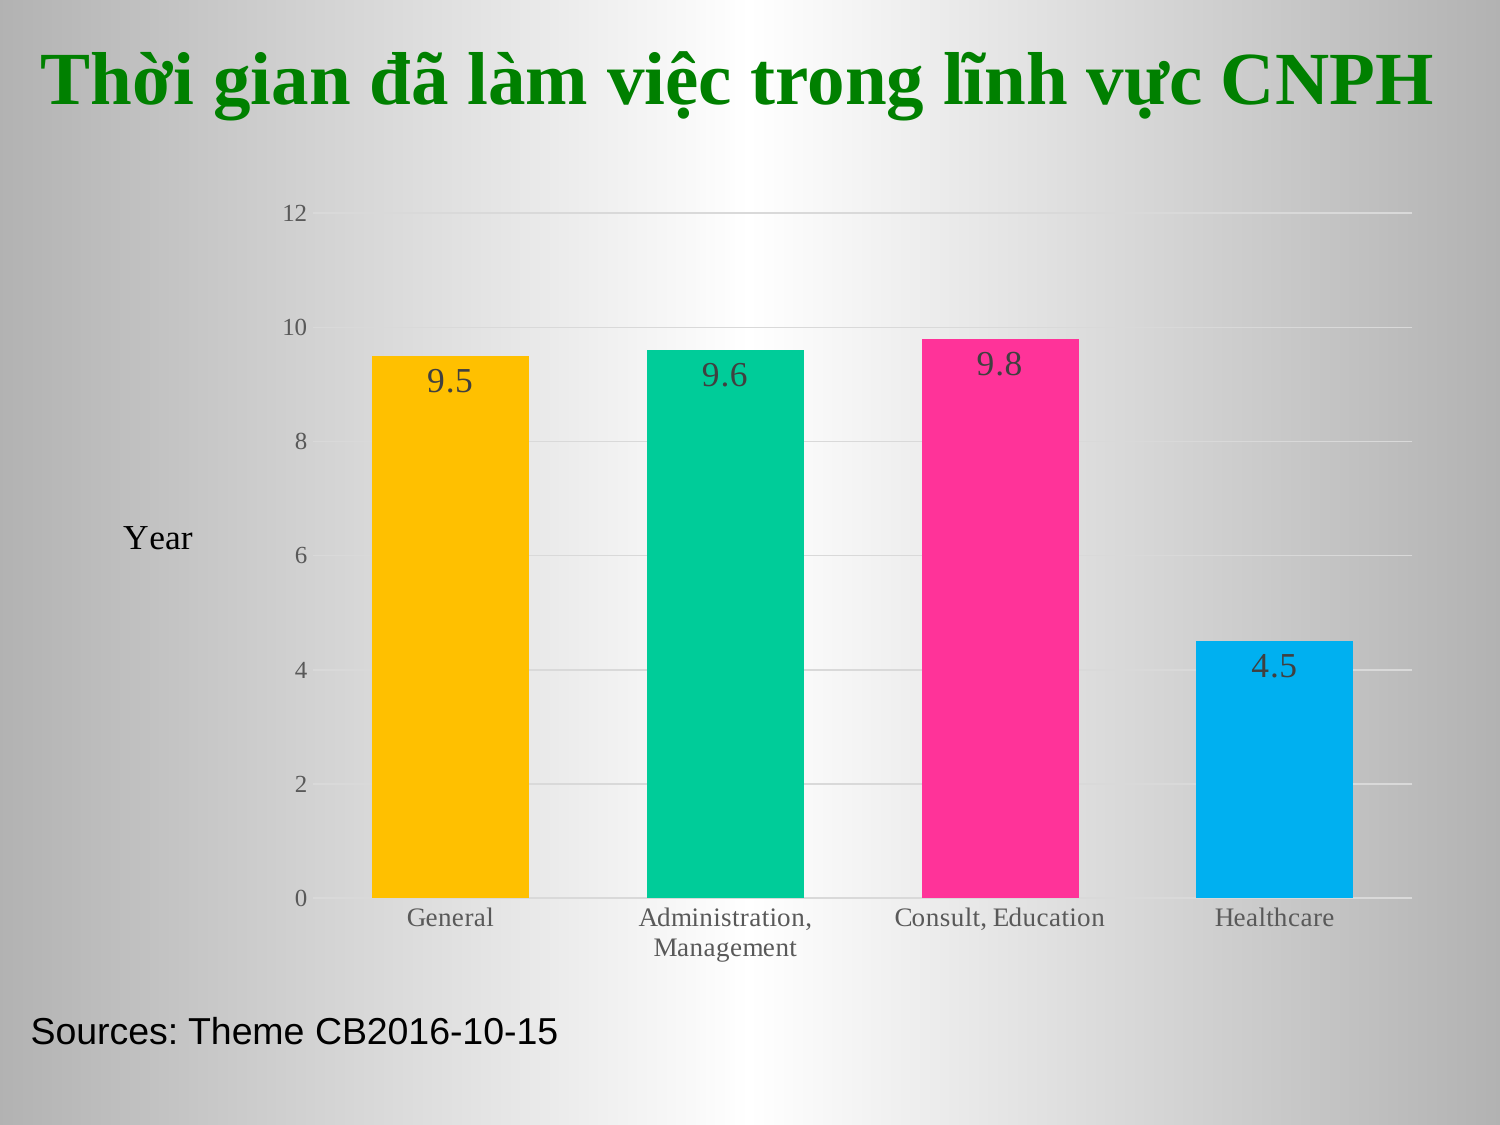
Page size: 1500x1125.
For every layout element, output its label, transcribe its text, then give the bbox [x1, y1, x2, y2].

title Thời gian đã làm việc trong lĩnh vực CNPH [0, 0, 1475, 150]
text_box Sources: Theme CB2016-10-15 [15, 999, 573, 1060]
chart [12, 189, 1438, 963]
